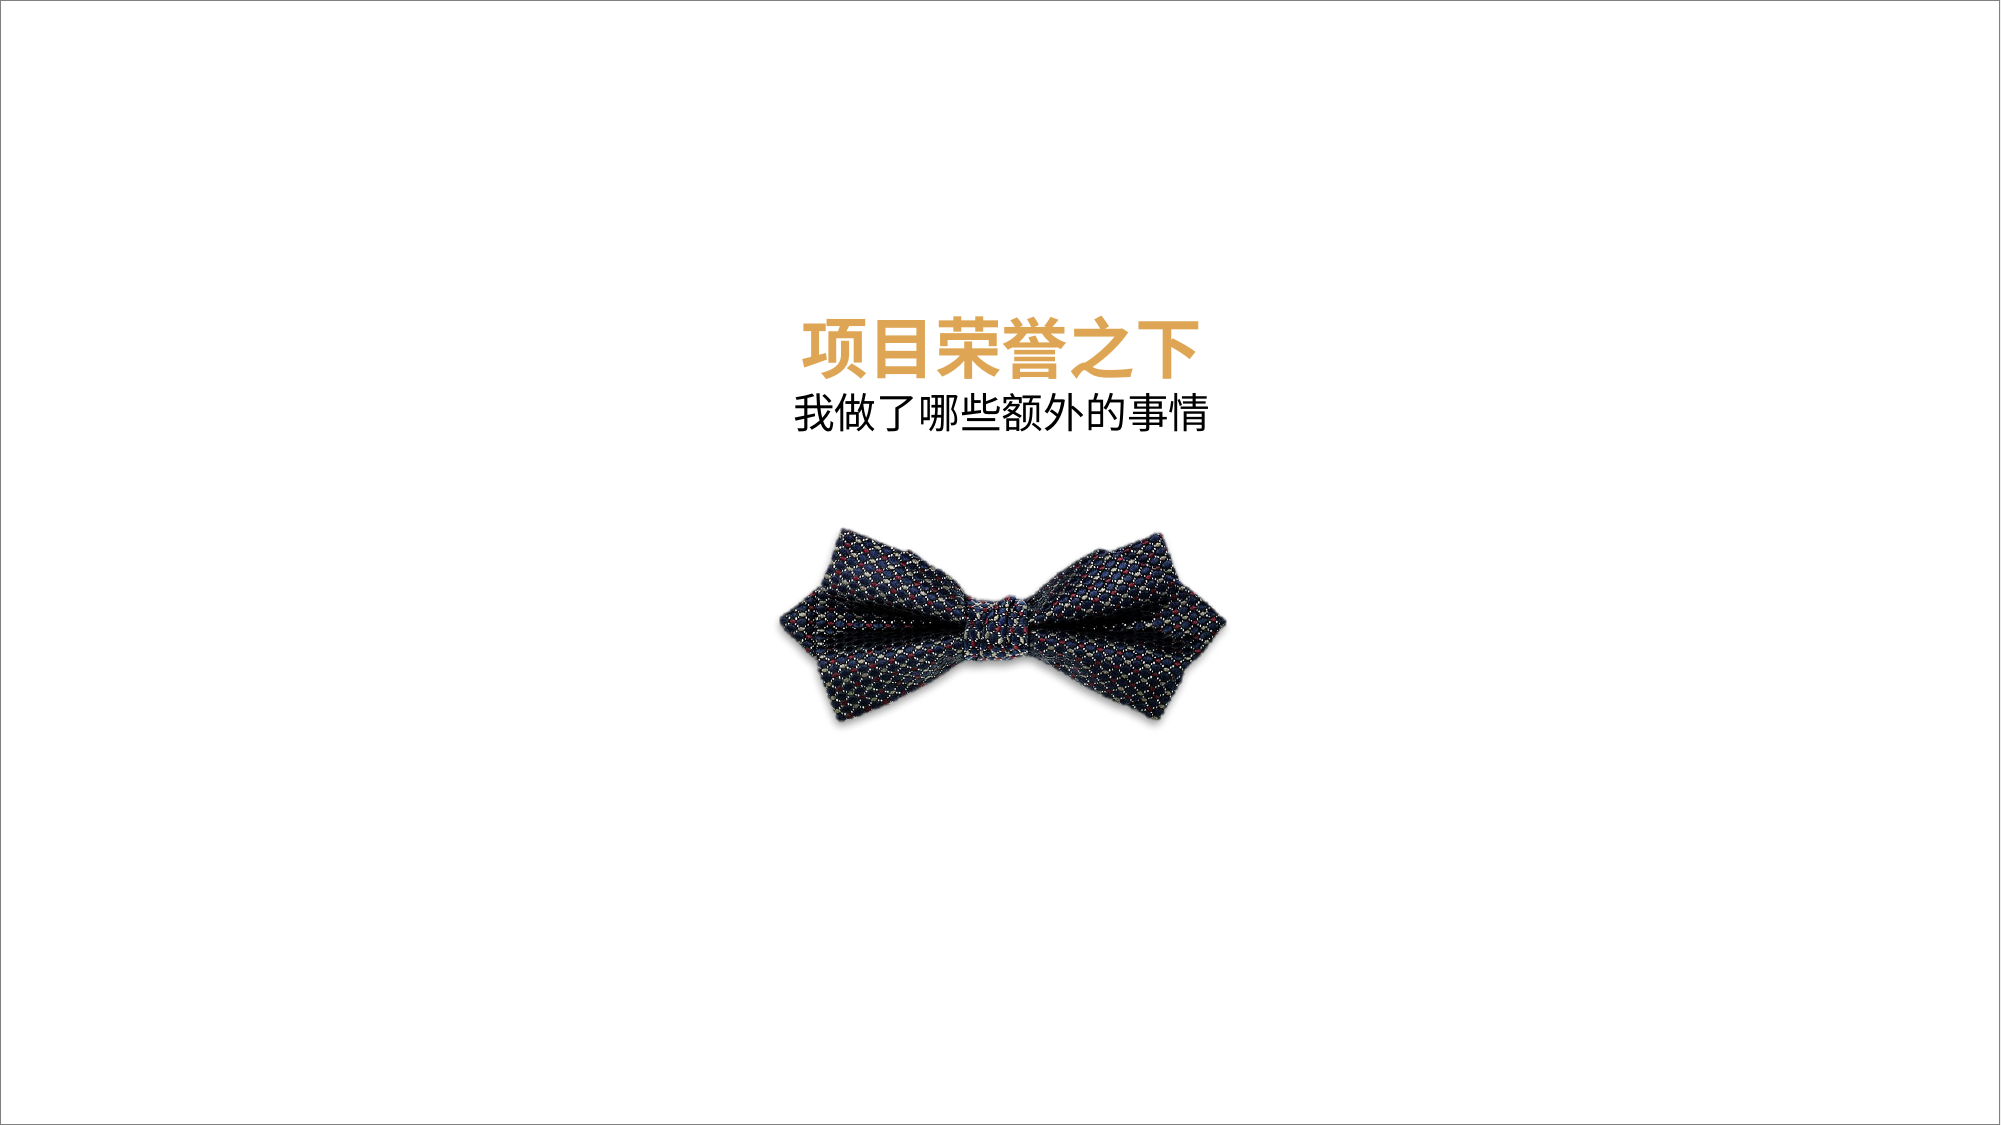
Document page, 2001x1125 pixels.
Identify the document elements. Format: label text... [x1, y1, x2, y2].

text_box 项目荣誉之下 我做了哪些额外的事情 [778, 299, 1226, 445]
picture [763, 479, 1237, 772]
